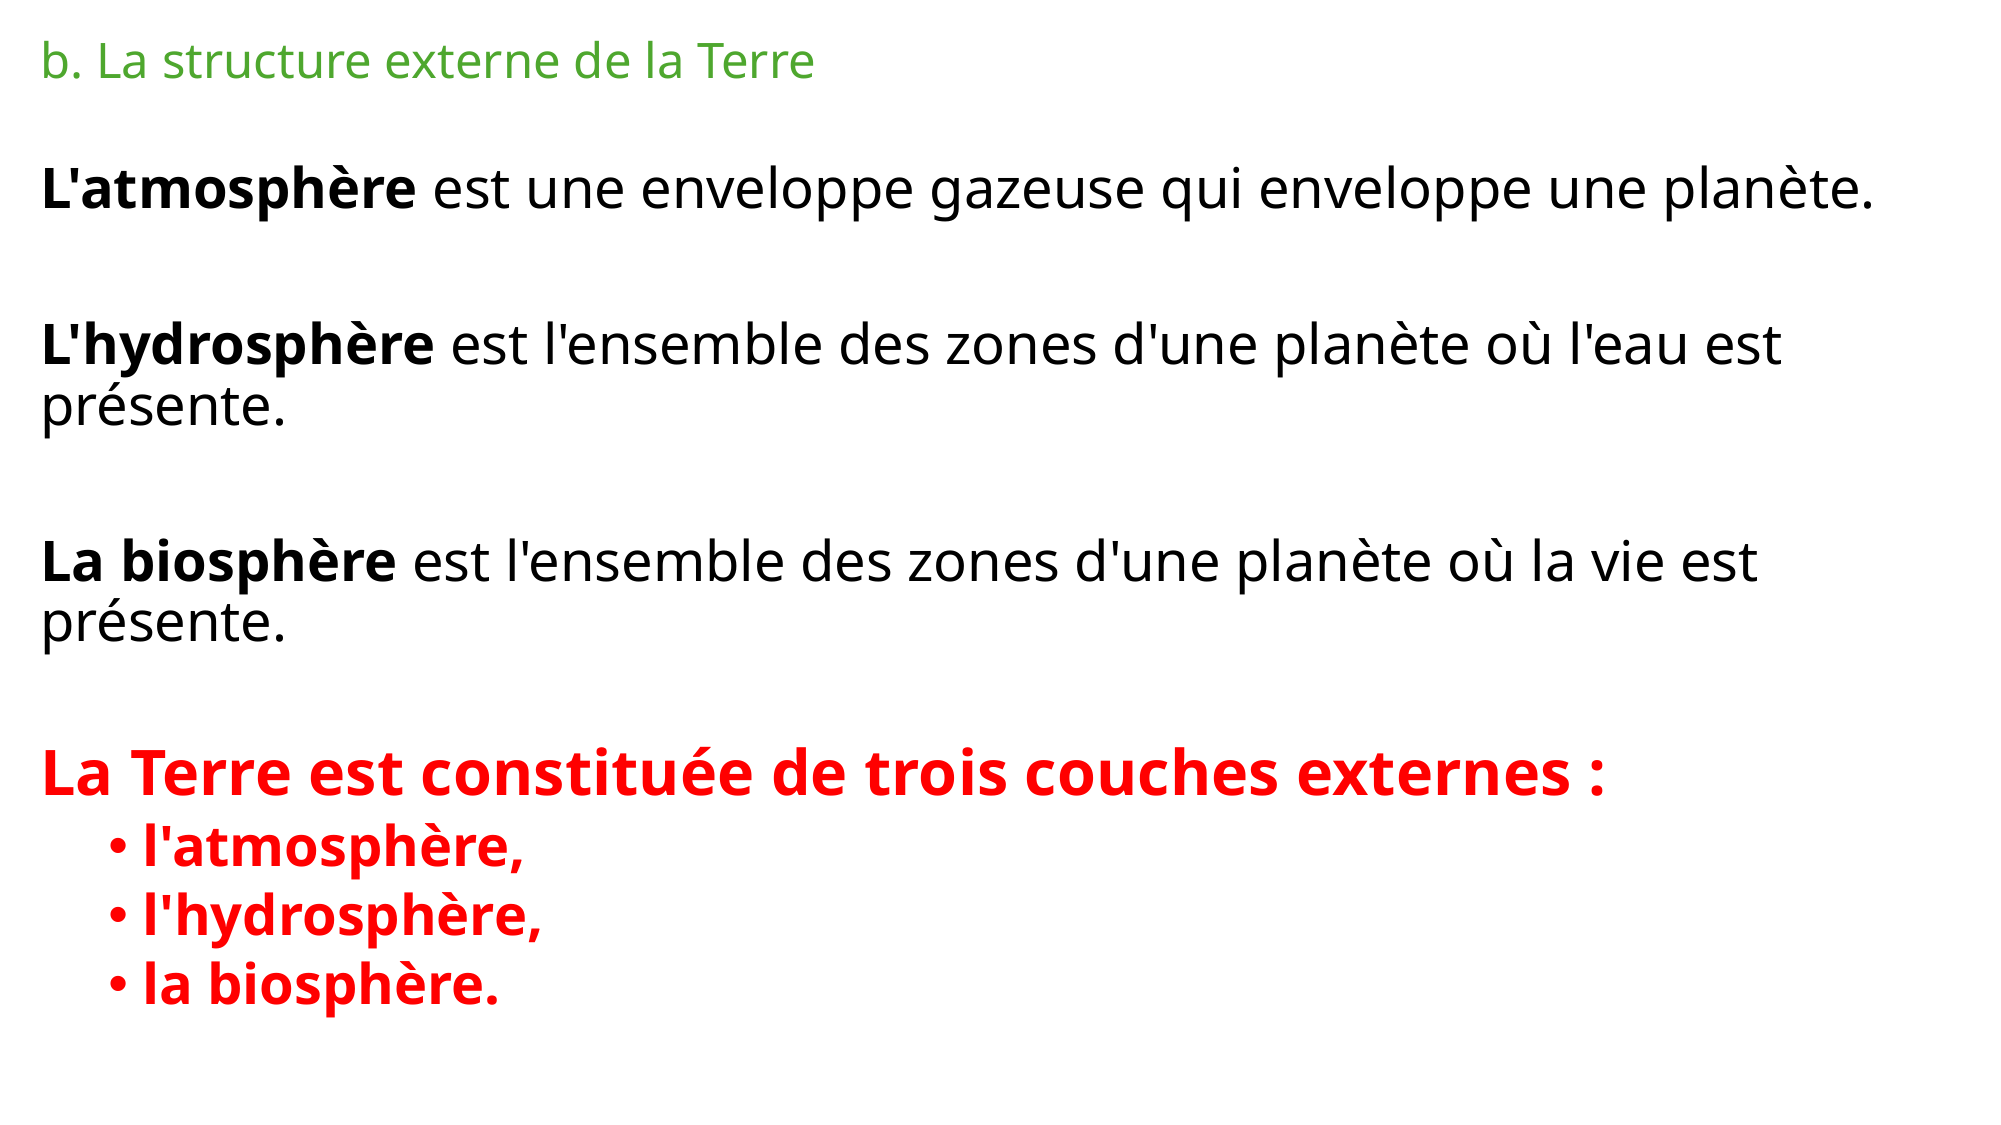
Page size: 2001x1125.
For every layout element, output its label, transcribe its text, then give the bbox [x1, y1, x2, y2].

list b. La structure externe de la Terre L'atmosphère est une enveloppe gazeuse qui enveloppe une planète. L'hydrosphère est l'ensemble des zones d'une planète où l'eau est présente. La biosphère est l'ensemble des zones d'une planète où la vie est présente. La Terre est constituée de trois couches externes : l'atmosphère, l'hydrosphère, la biosphère. [25, 28, 1917, 1056]
